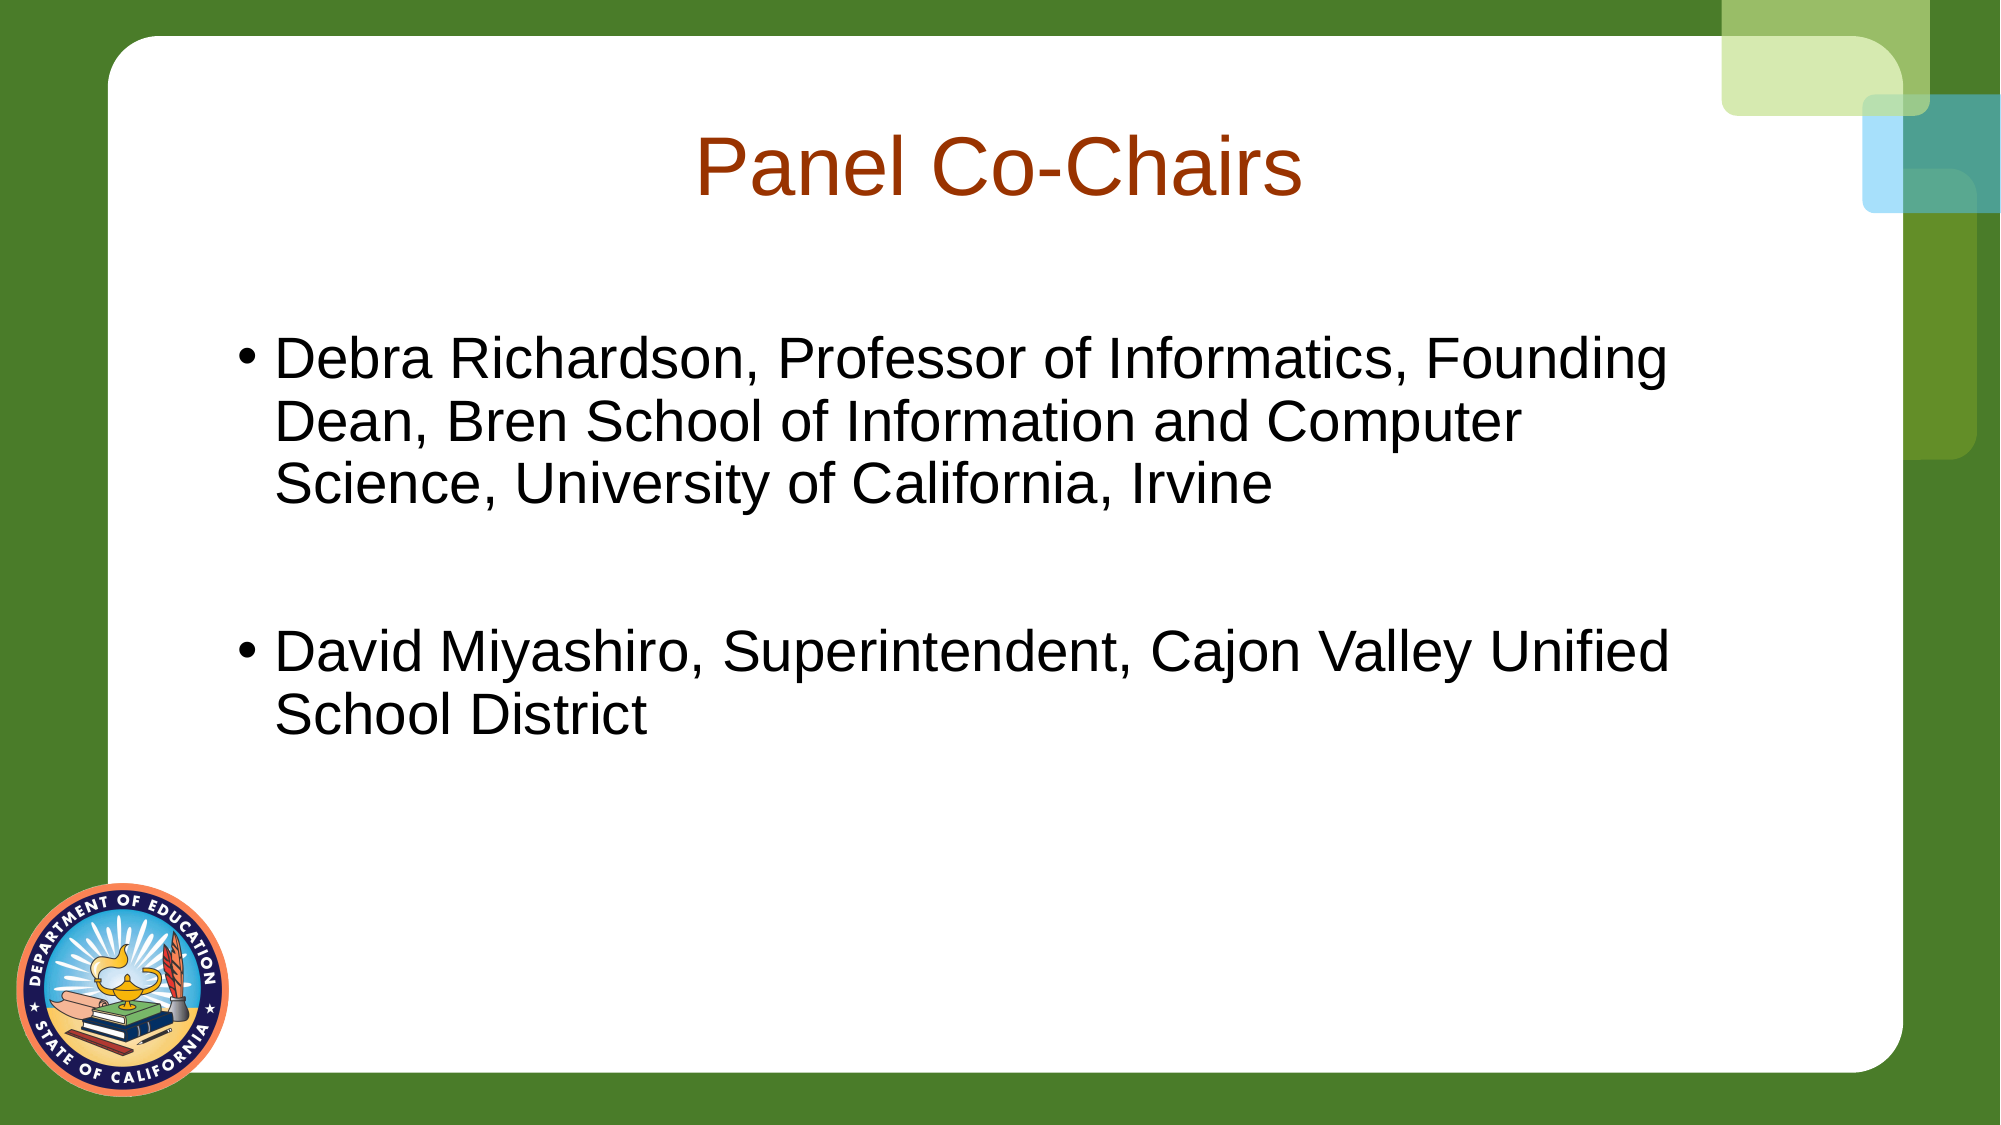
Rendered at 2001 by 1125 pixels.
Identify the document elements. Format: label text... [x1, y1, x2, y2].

picture [16, 883, 229, 1097]
title Panel Co-Chairs [222, 59, 1778, 278]
list Debra Richardson, Professor of Informatics, Founding Dean, Bren School of Information and Computer Science, University of California, Irvine David Miyashiro, Superintendent, Cajon Valley Unified School District [222, 320, 1778, 1014]
